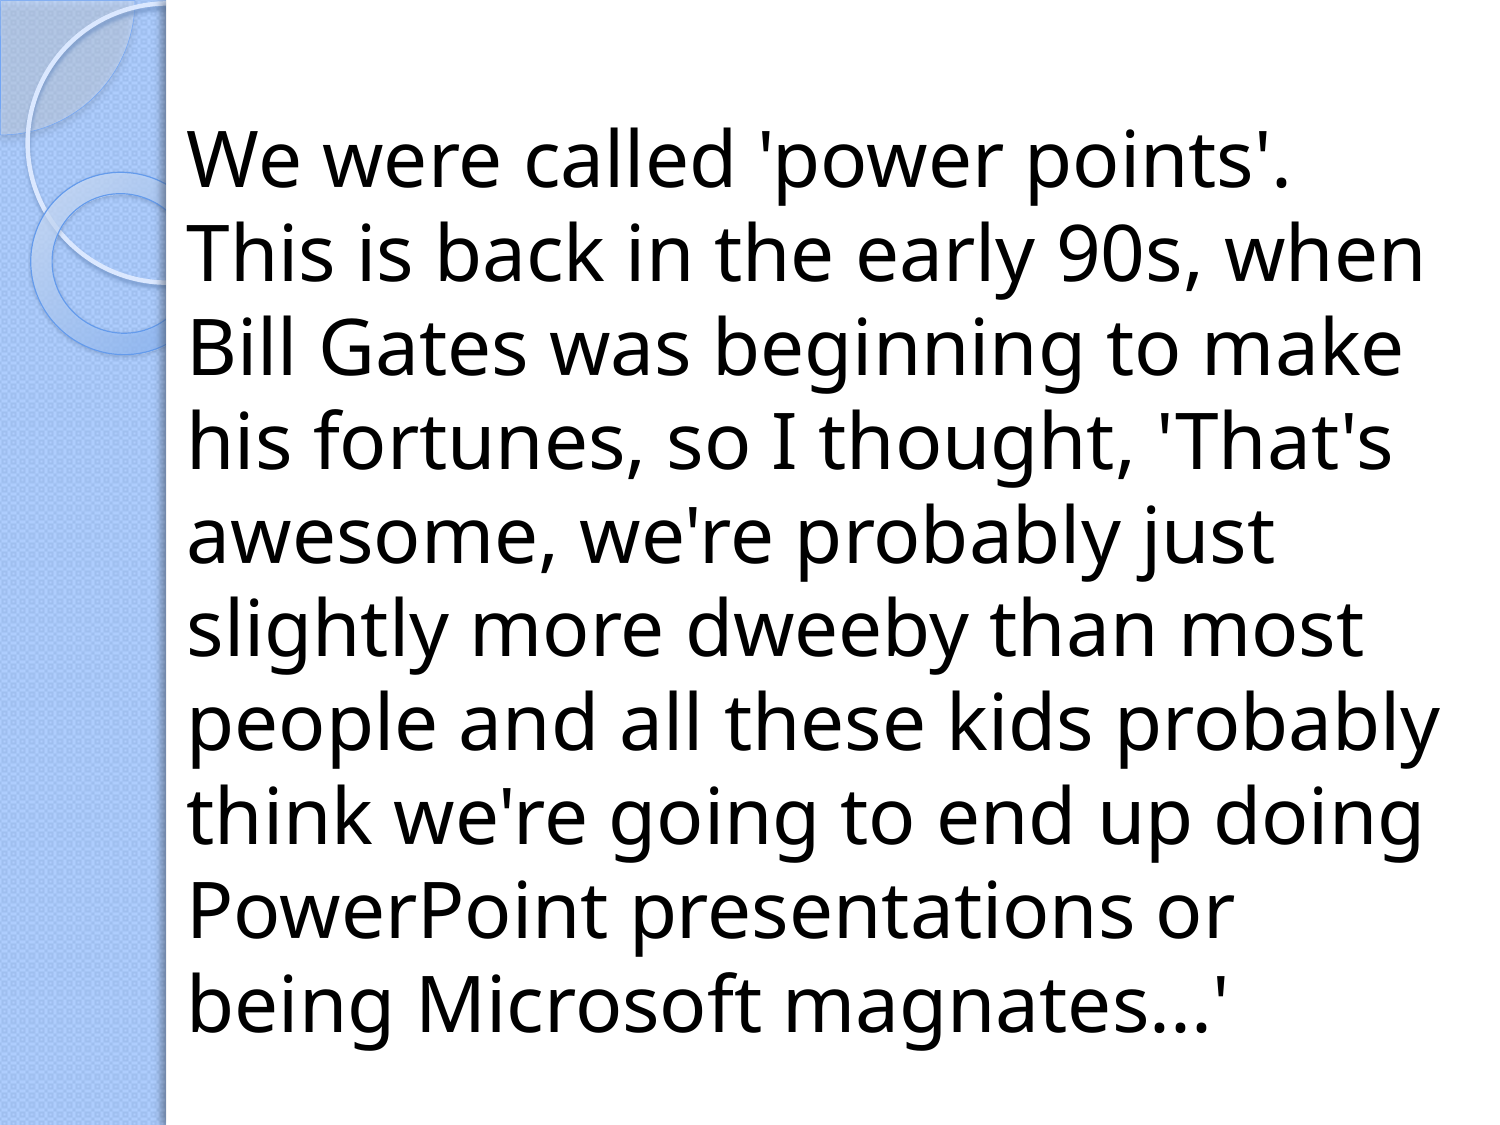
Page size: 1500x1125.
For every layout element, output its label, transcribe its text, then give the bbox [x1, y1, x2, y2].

list We were called 'power points'. This is back in the early 90s, when Bill Gates was beginning to make his fortunes, so I thought, 'That's awesome, we're probably just slightly more dweeby than most people and all these kids probably think we're going to end up doing PowerPoint presentations or being Microsoft magnates...' [159, 101, 1466, 1083]
